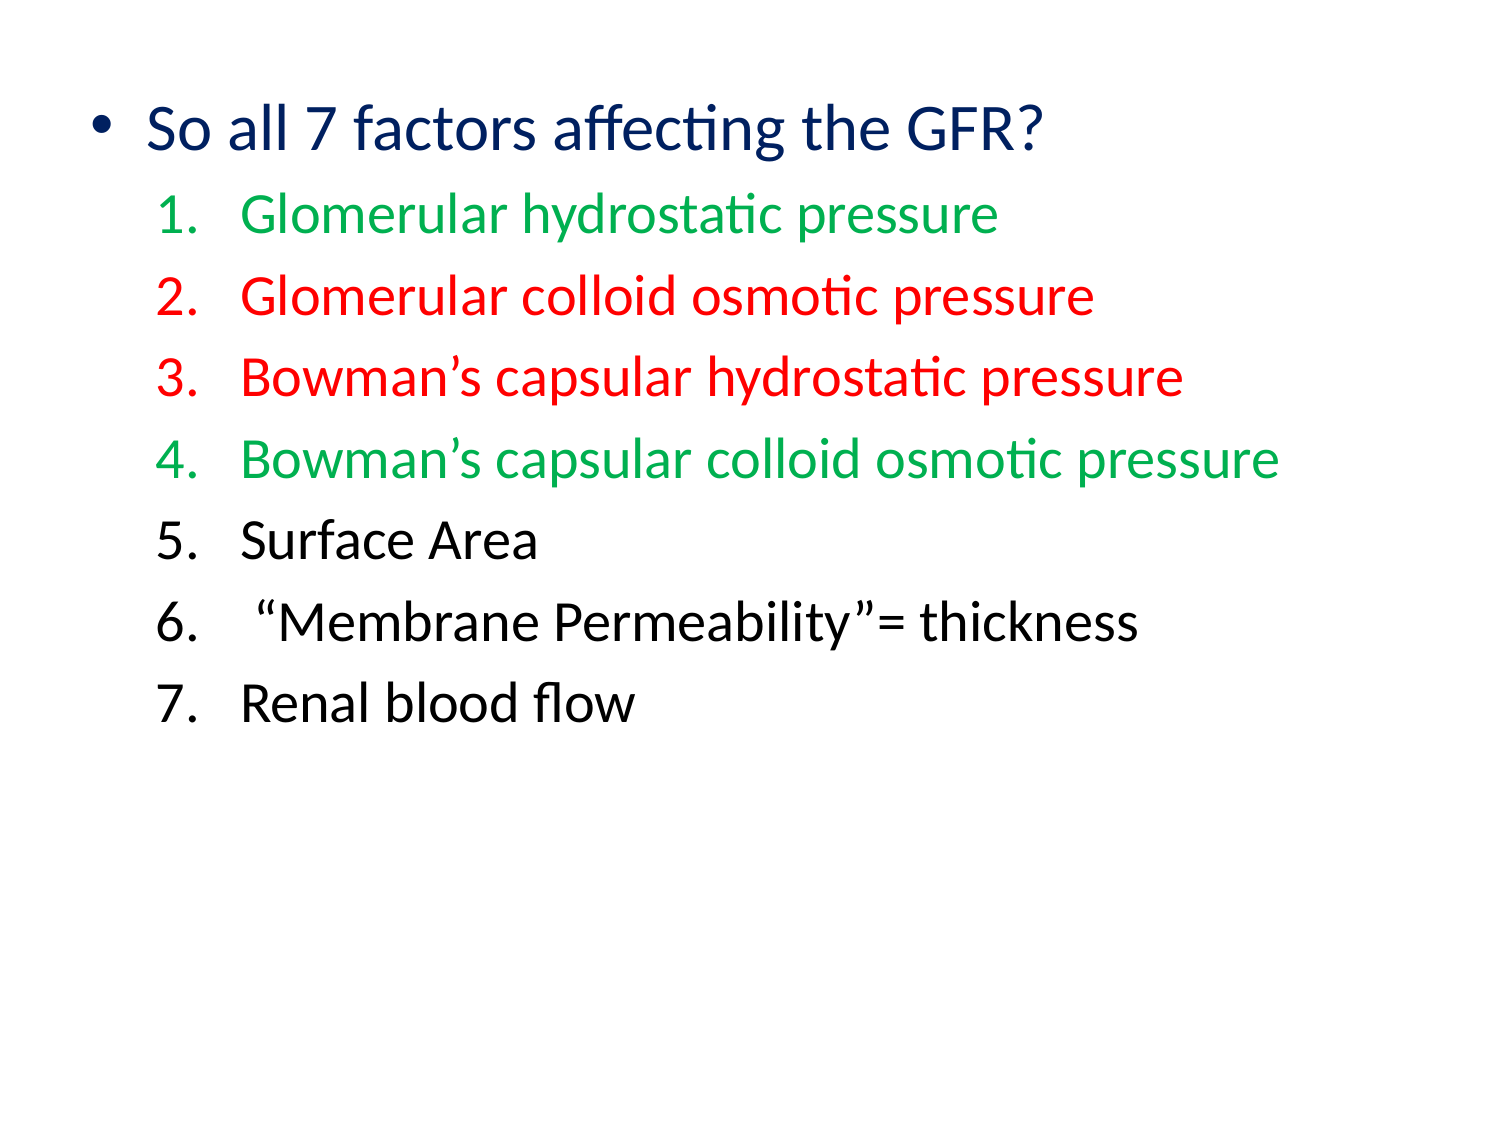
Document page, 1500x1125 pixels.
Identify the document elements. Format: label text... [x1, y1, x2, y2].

list So all 7 factors affecting the GFR? Glomerular hydrostatic pressure Glomerular colloid osmotic pressure Bowman’s capsular hydrostatic pressure Bowman’s capsular colloid osmotic pressure Surface Area “Membrane Permeability”= thickness Renal blood flow [75, 76, 1425, 1082]
